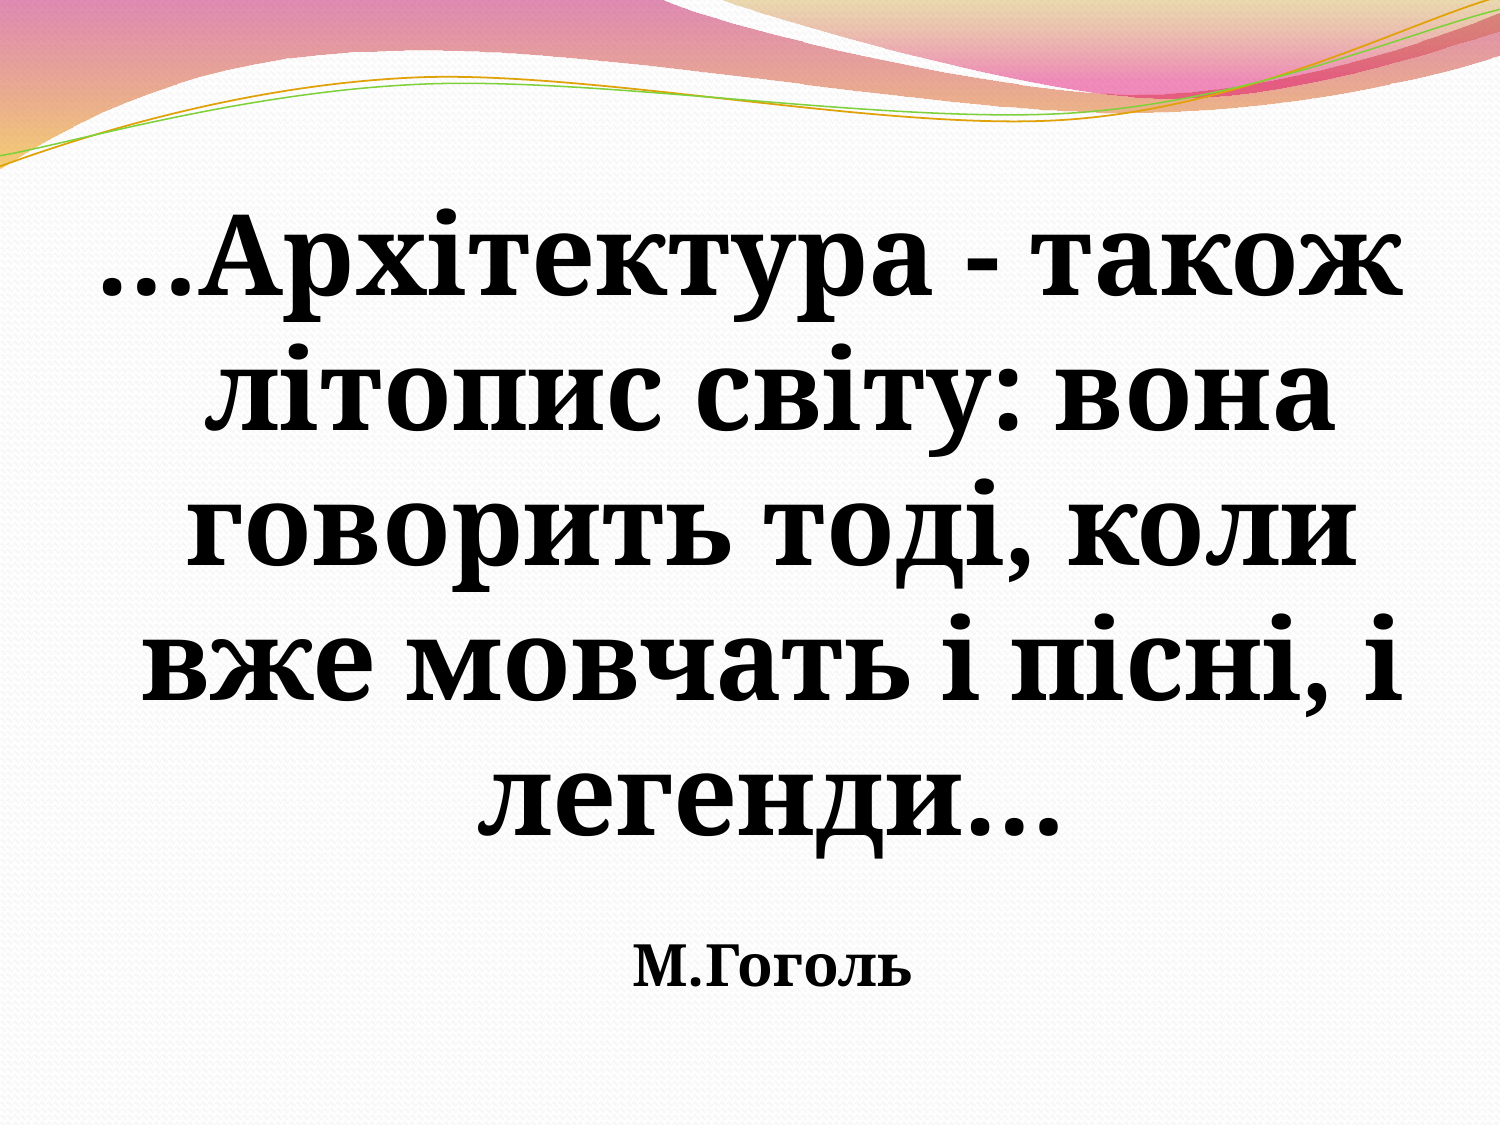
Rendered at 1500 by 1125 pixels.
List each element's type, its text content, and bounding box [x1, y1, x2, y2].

list …Архітектура - також літопис світу: вона говорить тоді, коли вже мовчать і пісні, і легенди… М.Гоголь [75, 175, 1425, 1038]
title [75, 115, 1425, 175]
